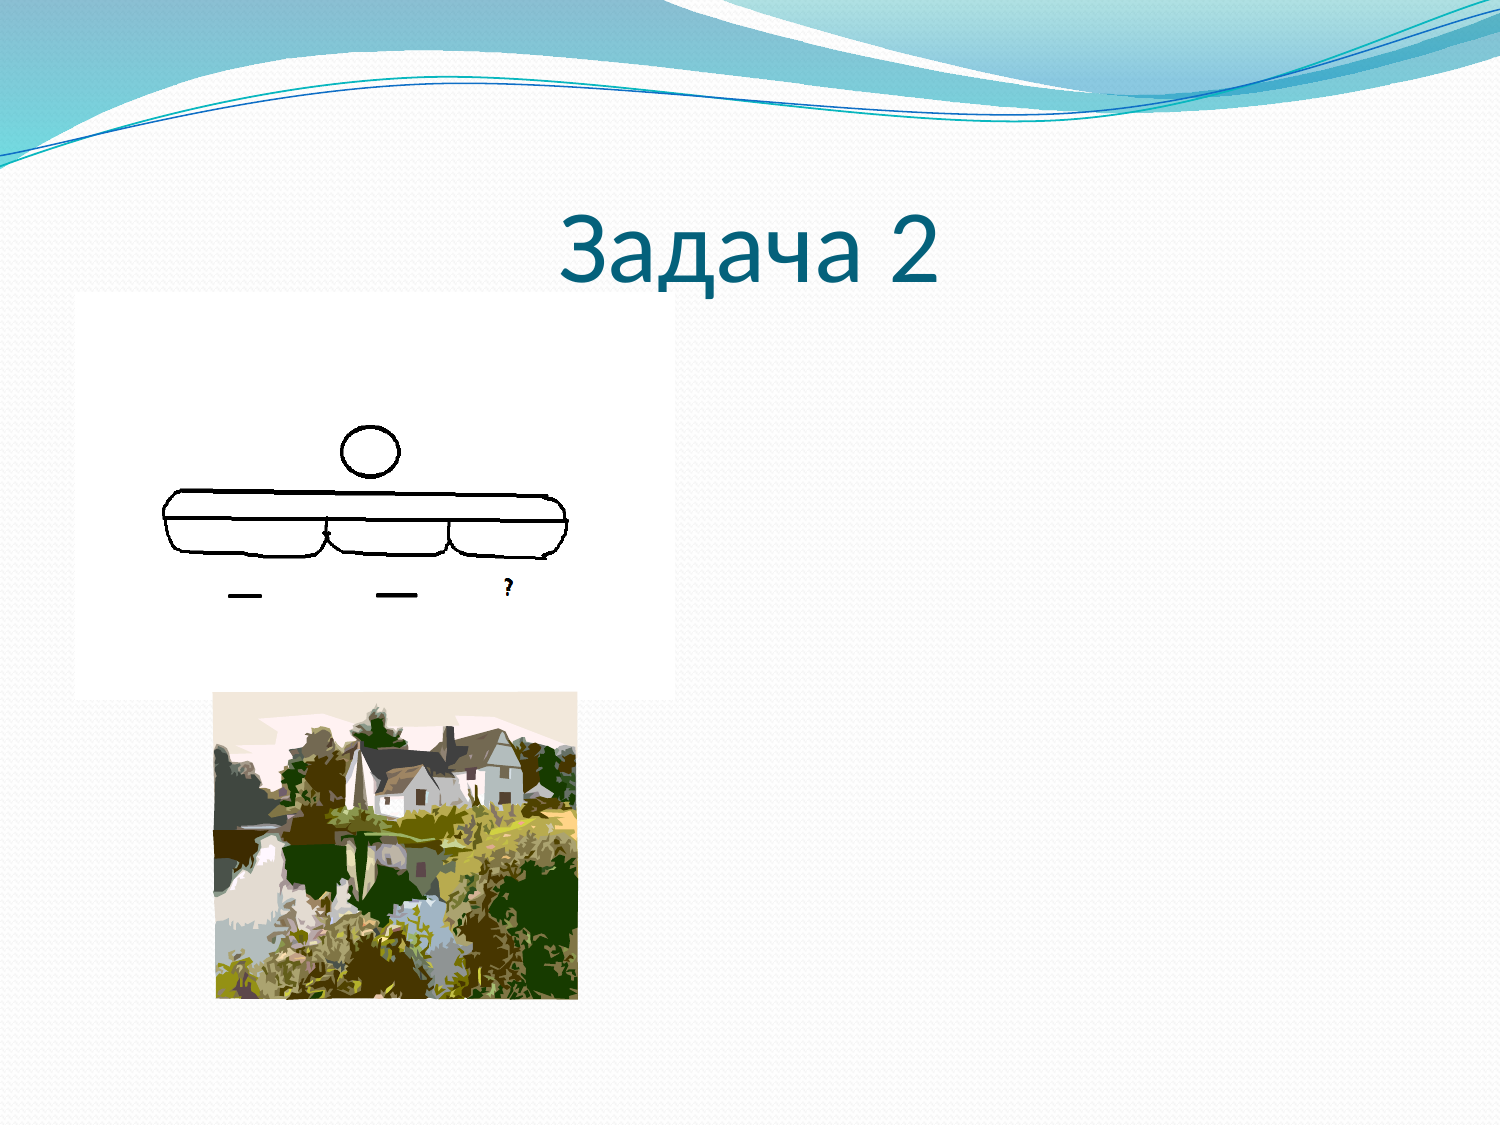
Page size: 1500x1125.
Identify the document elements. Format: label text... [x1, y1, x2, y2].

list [74, 292, 676, 701]
picture [212, 687, 583, 1005]
title Задача 2 [75, 115, 1425, 303]
